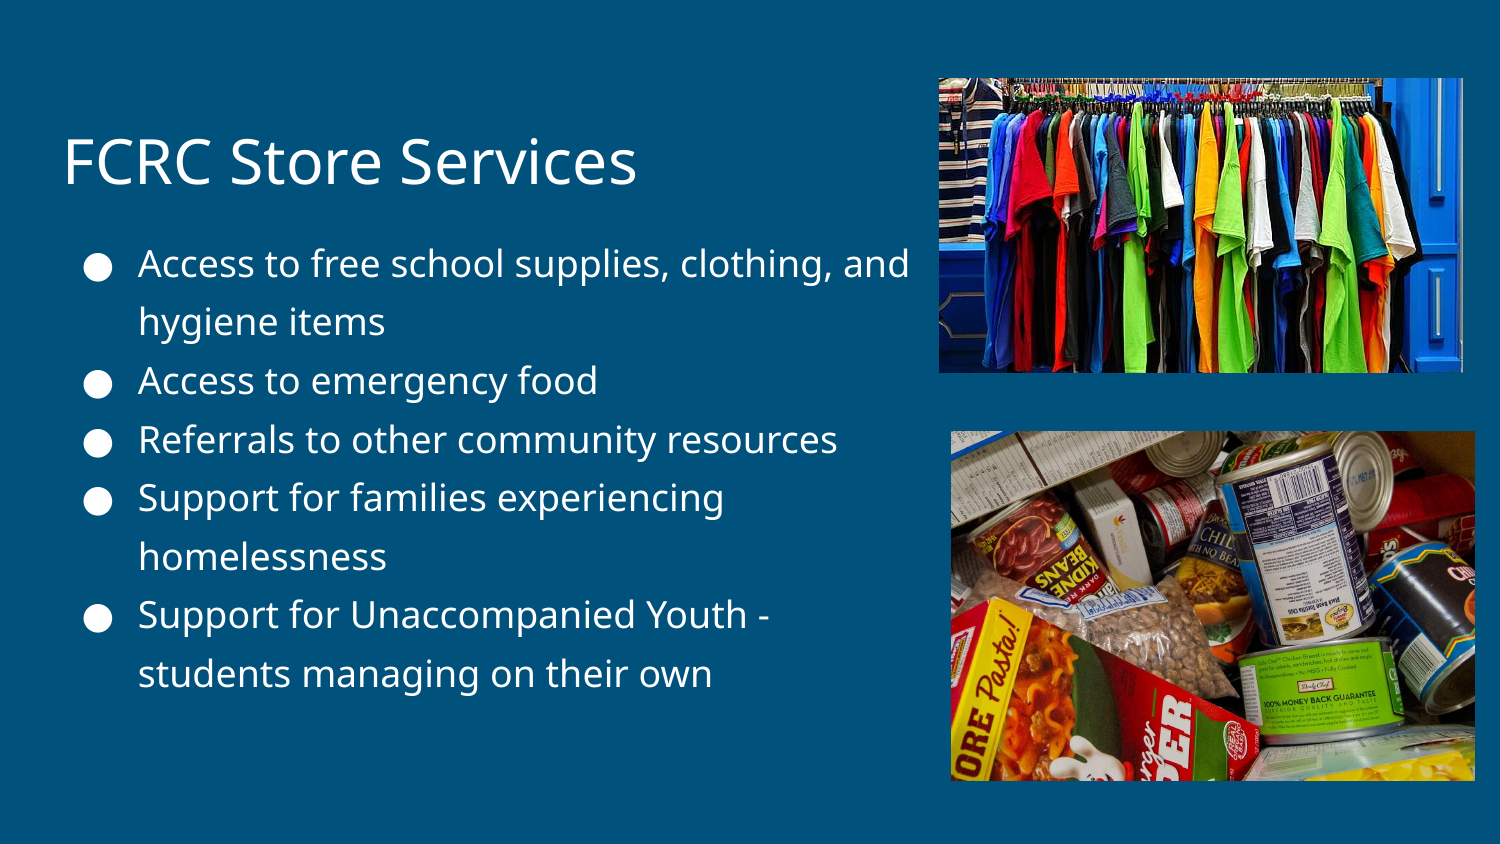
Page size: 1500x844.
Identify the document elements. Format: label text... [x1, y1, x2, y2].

list Access to free school supplies, clothing, and hygiene items Access to emergency food Referrals to other community resources Support for families experiencing homelessness Support for Unaccompanied Youth - students managing on their own [63, 229, 927, 796]
picture [952, 432, 1474, 780]
title FCRC Store Services [63, 63, 927, 203]
picture [940, 79, 1462, 372]
